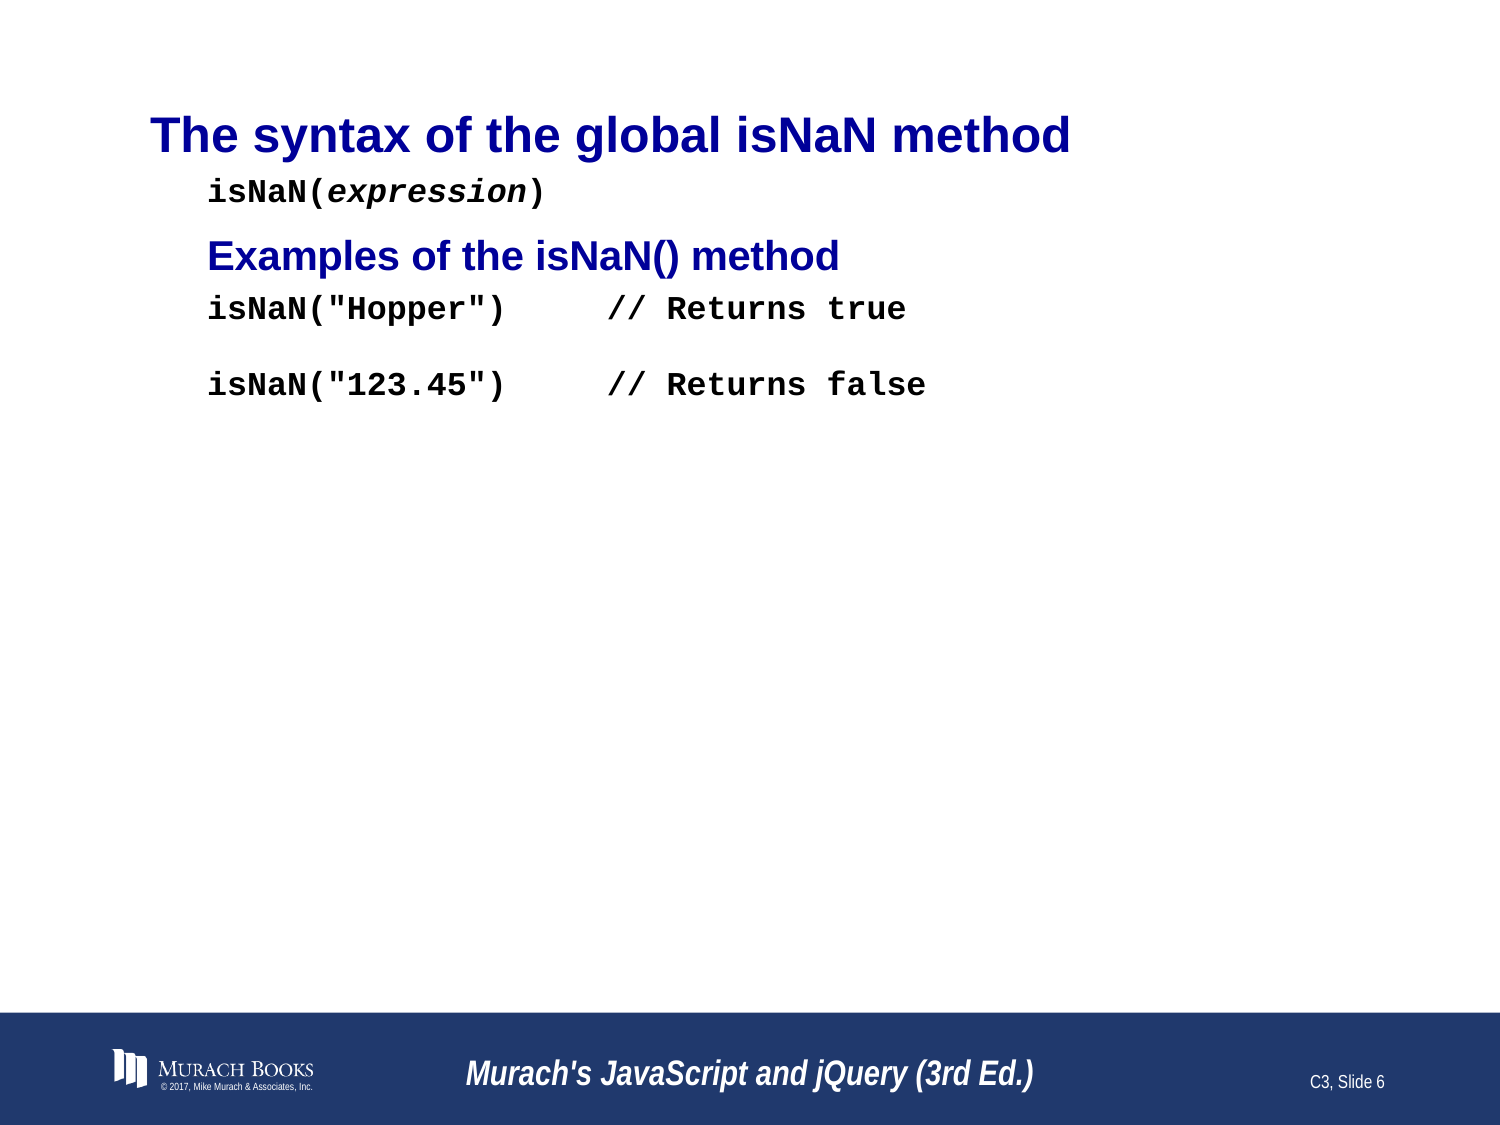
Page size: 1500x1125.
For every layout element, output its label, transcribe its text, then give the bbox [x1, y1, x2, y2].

slide_number Murach's JavaScript and jQuery (3rd Ed.) [463, 1025, 1050, 1100]
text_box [149, 174, 1350, 406]
title The syntax of the global isNaN method [150, 102, 1350, 164]
footer © 2017, Mike Murach & Associates, Inc. [12, 1025, 463, 1100]
slide_number C3, Slide 6 [1087, 1025, 1400, 1100]
